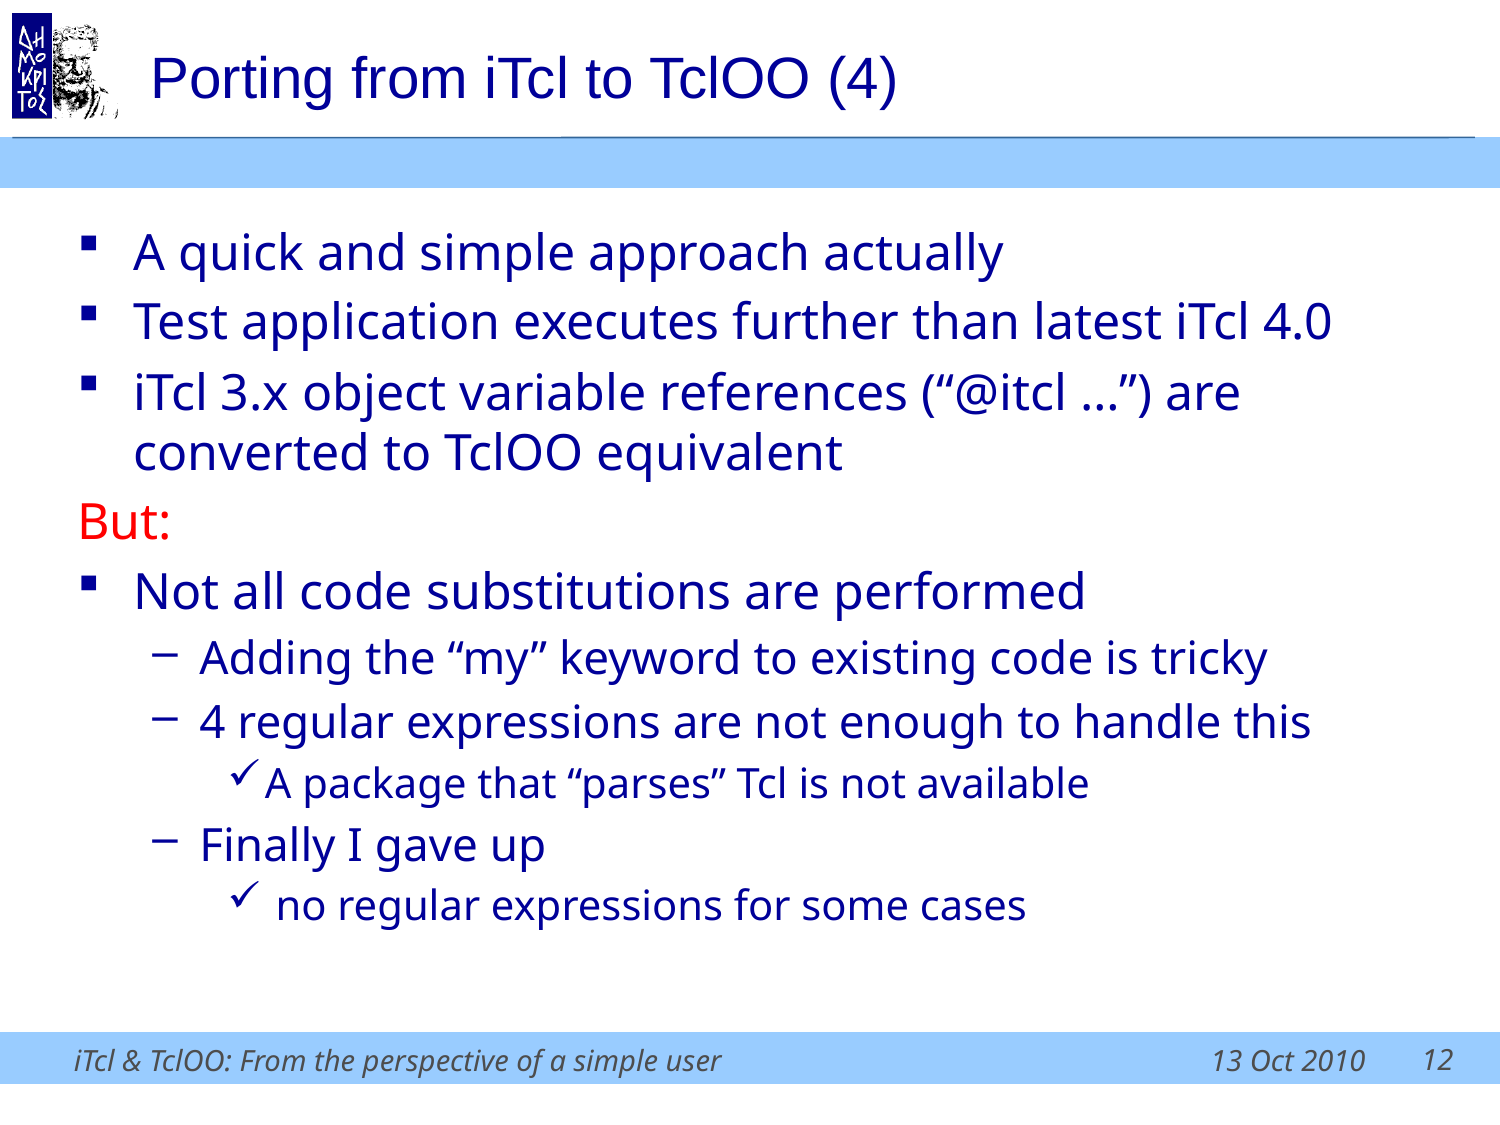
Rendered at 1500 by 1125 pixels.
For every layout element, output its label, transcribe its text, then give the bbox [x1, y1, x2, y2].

footer iTcl & TclOO: From the perspective of a simple user [58, 1034, 1190, 1086]
picture [11, 13, 118, 120]
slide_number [1190, 1034, 1381, 1086]
slide_number 12 [1399, 1033, 1476, 1084]
title Porting from iTcl to TclOO (4) [135, 12, 1476, 138]
list A quick and simple approach actually Test application executes further than latest iTcl 4.0 iTcl 3.x object variable references (“@itcl …”) are converted to TclOO equivalent But: Not all code substitutions are performed Adding the “my” keyword to existing code is tricky 4 regular expressions are not enough to handle this A package that “parses” Tcl is not available Finally I gave up no regular expressions for some cases [62, 212, 1438, 1001]
